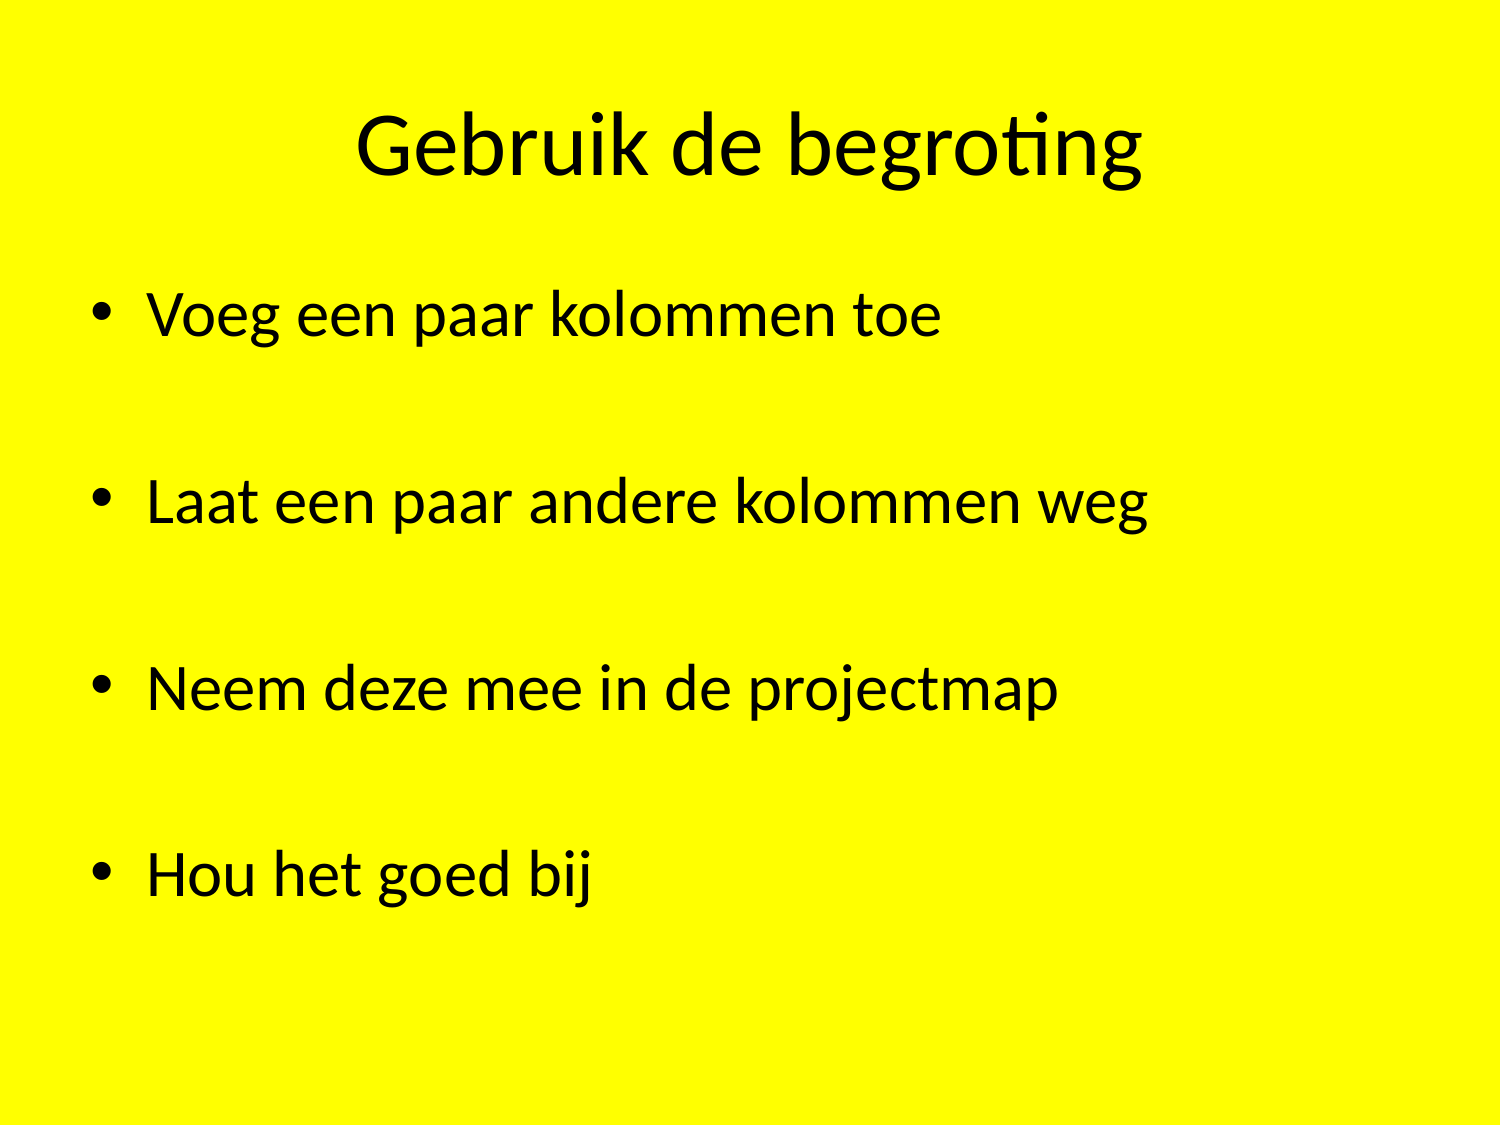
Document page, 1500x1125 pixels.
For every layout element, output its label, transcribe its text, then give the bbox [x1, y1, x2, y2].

title Gebruik de begroting [75, 45, 1425, 233]
list Voeg een paar kolommen toe Laat een paar andere kolommen weg Neem deze mee in de projectmap Hou het goed bij [75, 262, 1425, 1005]
